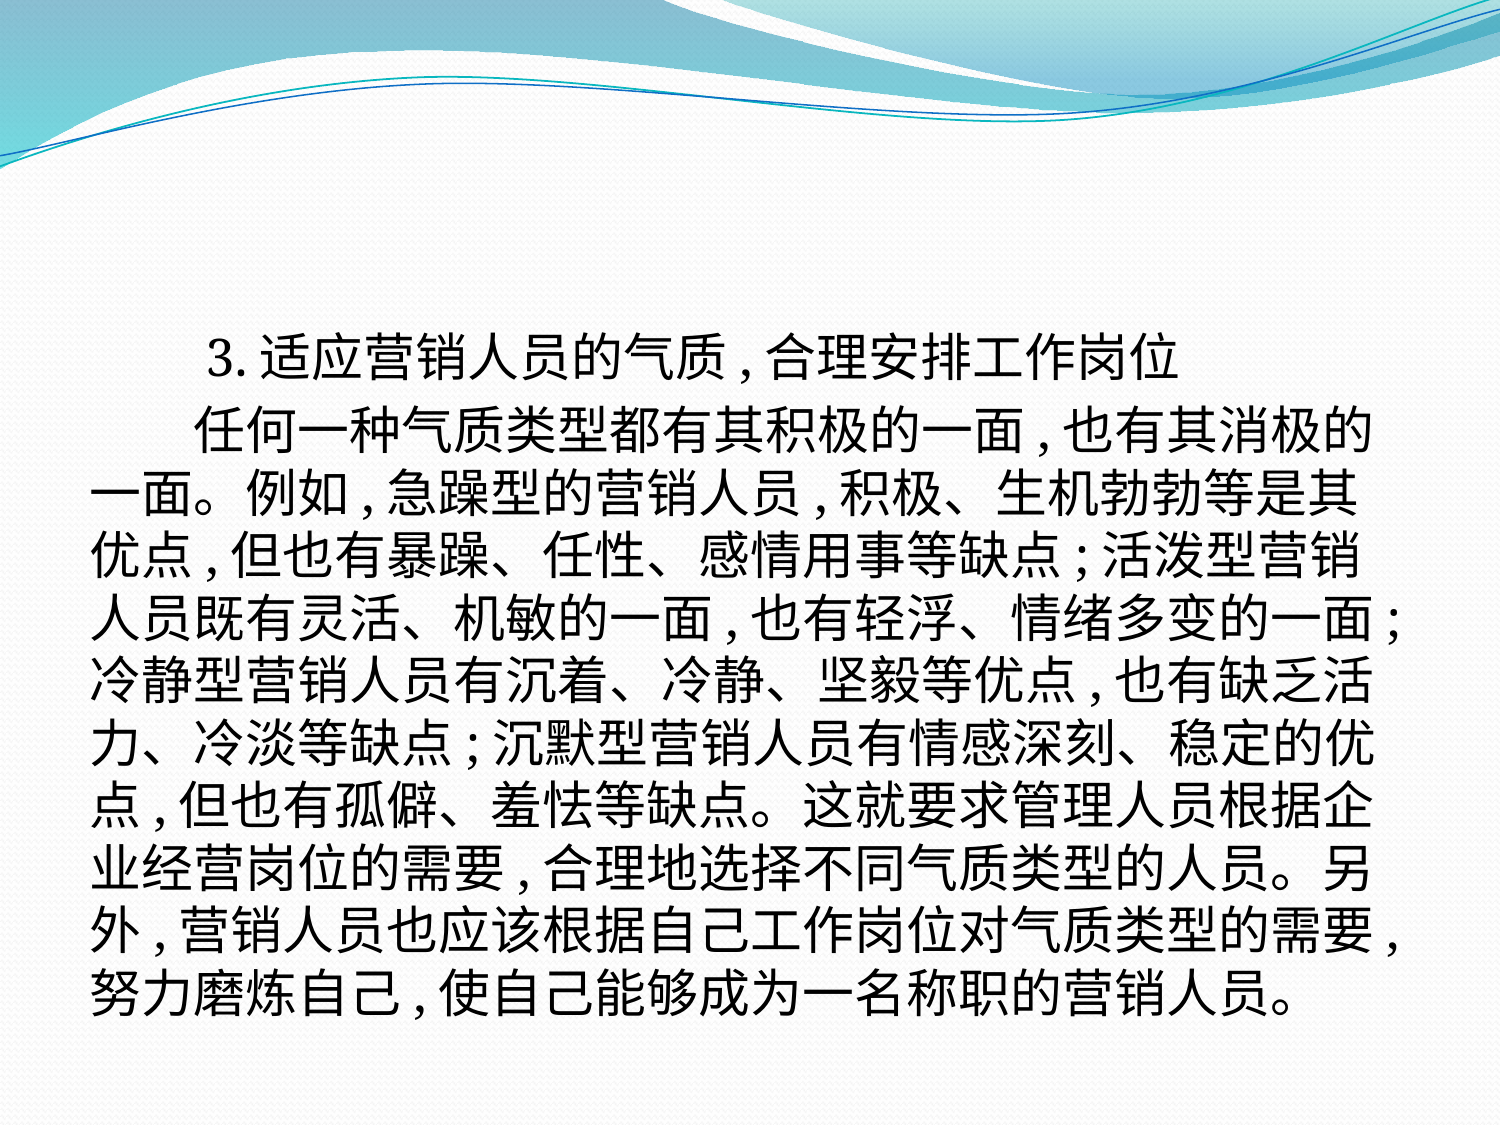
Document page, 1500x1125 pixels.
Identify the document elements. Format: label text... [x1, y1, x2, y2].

list 3.适应营销人员的气质,合理安排工作岗位 任何一种气质类型都有其积极的一面,也有其消极的一面。例如,急躁型的营销人员,积极、生机勃勃等是其优点,但也有暴躁、任性、感情用事等缺点;活泼型营销人员既有灵活、机敏的一面,也有轻浮、情绪多变的一面;冷静型营销人员有沉着、冷静、坚毅等优点,也有缺乏活力、冷淡等缺点;沉默型营销人员有情感深刻、稳定的优点,但也有孤僻、羞怯等缺点。这就要求管理人员根据企业经营岗位的需要,合理地选择不同气质类型的人员。另外,营销人员也应该根据自己工作岗位对气质类型的需要,努力磨炼自己,使自己能够成为一名称职的营销人员。 [75, 317, 1425, 1038]
